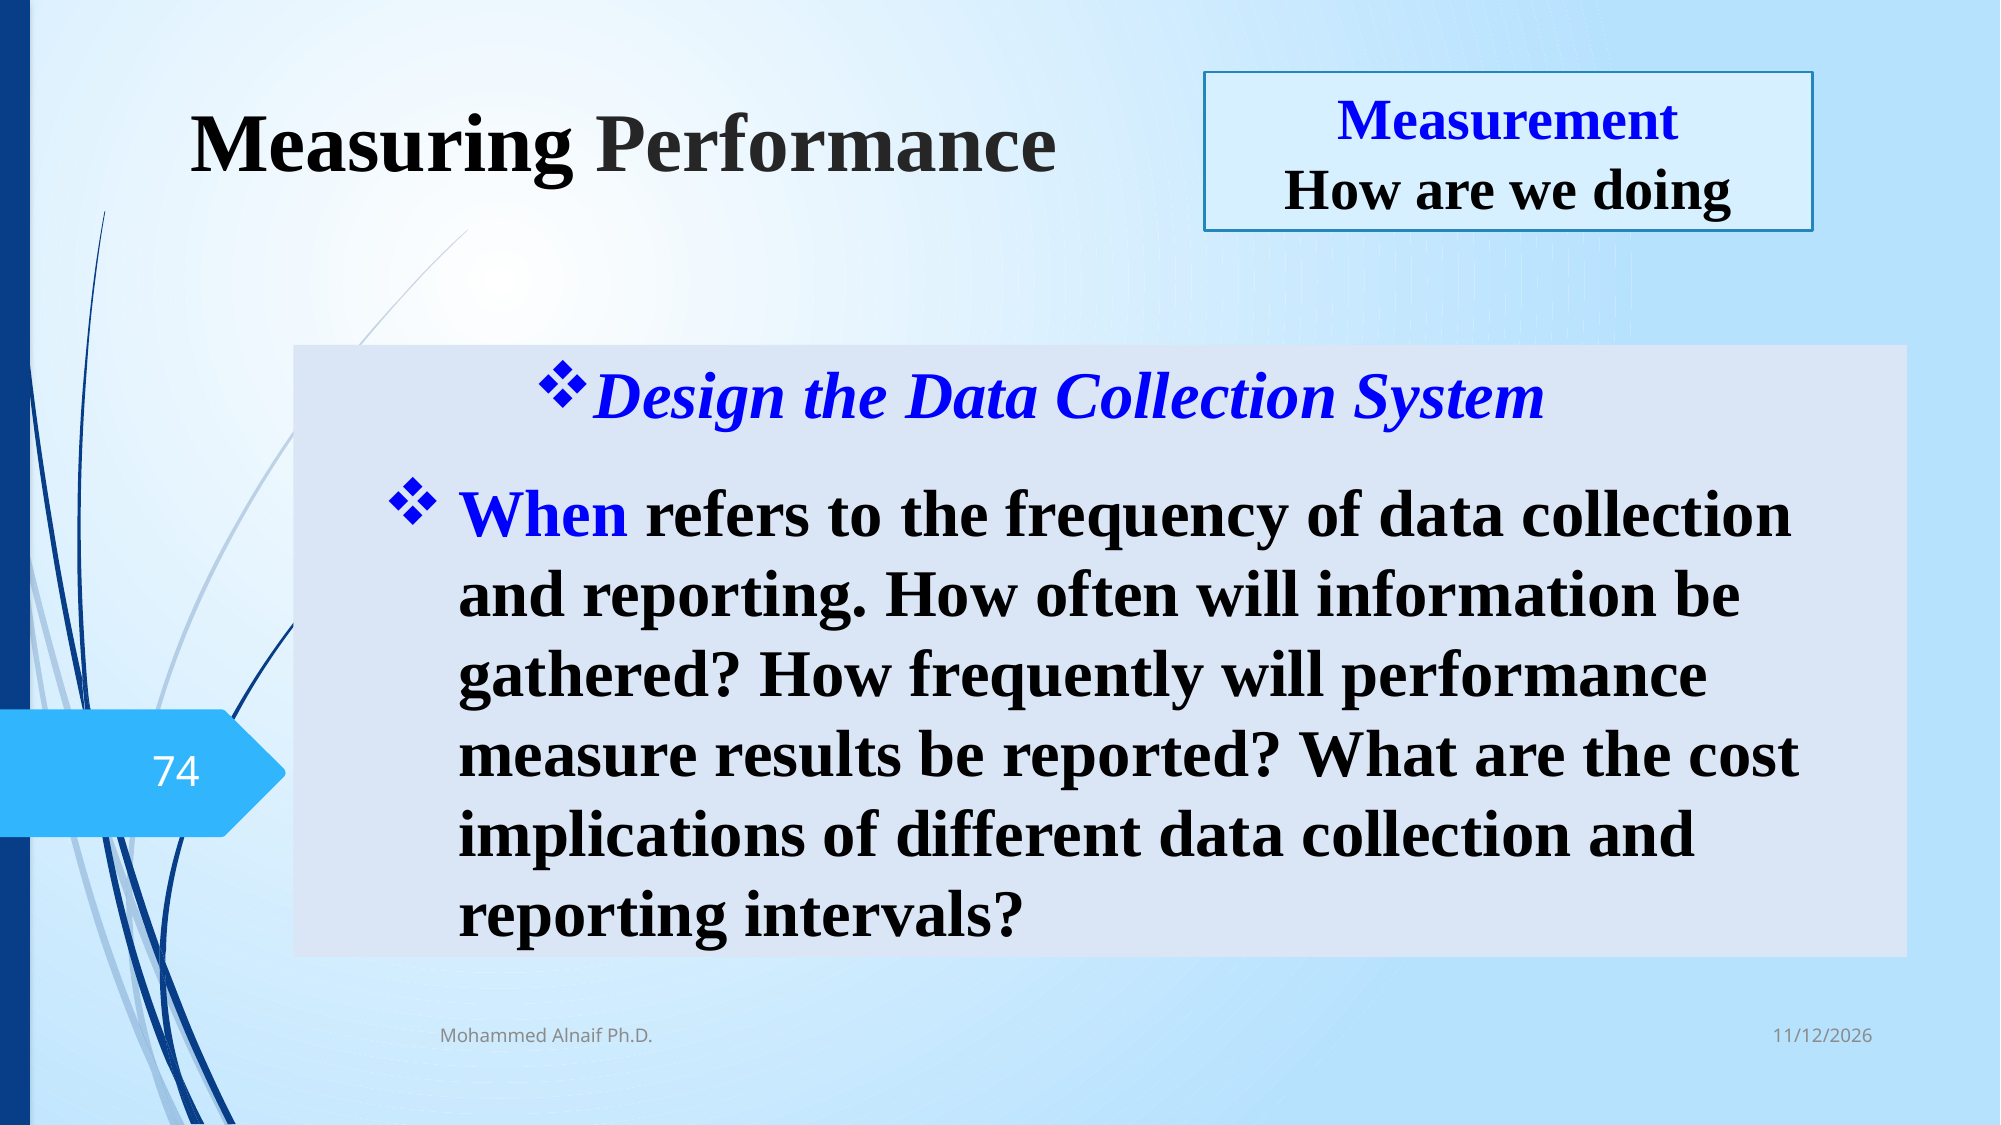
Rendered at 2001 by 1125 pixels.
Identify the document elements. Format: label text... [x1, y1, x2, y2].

subtitle [86, 196, 1961, 1103]
footer Mohammed Alnaif Ph.D. [424, 1006, 1675, 1067]
title Measuring Performance [175, 42, 1122, 196]
text_box Design the Data Collection System When refers to the frequency of data collection and reporting. How often will information be gathered? How frequently will performance measure results be reported? What are the cost implications of different data collection and reporting intervals? [293, 344, 1907, 957]
slide_number 74 [87, 743, 216, 803]
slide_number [1699, 1005, 1888, 1067]
text_box Measurement How are we doing [1203, 71, 1814, 232]
